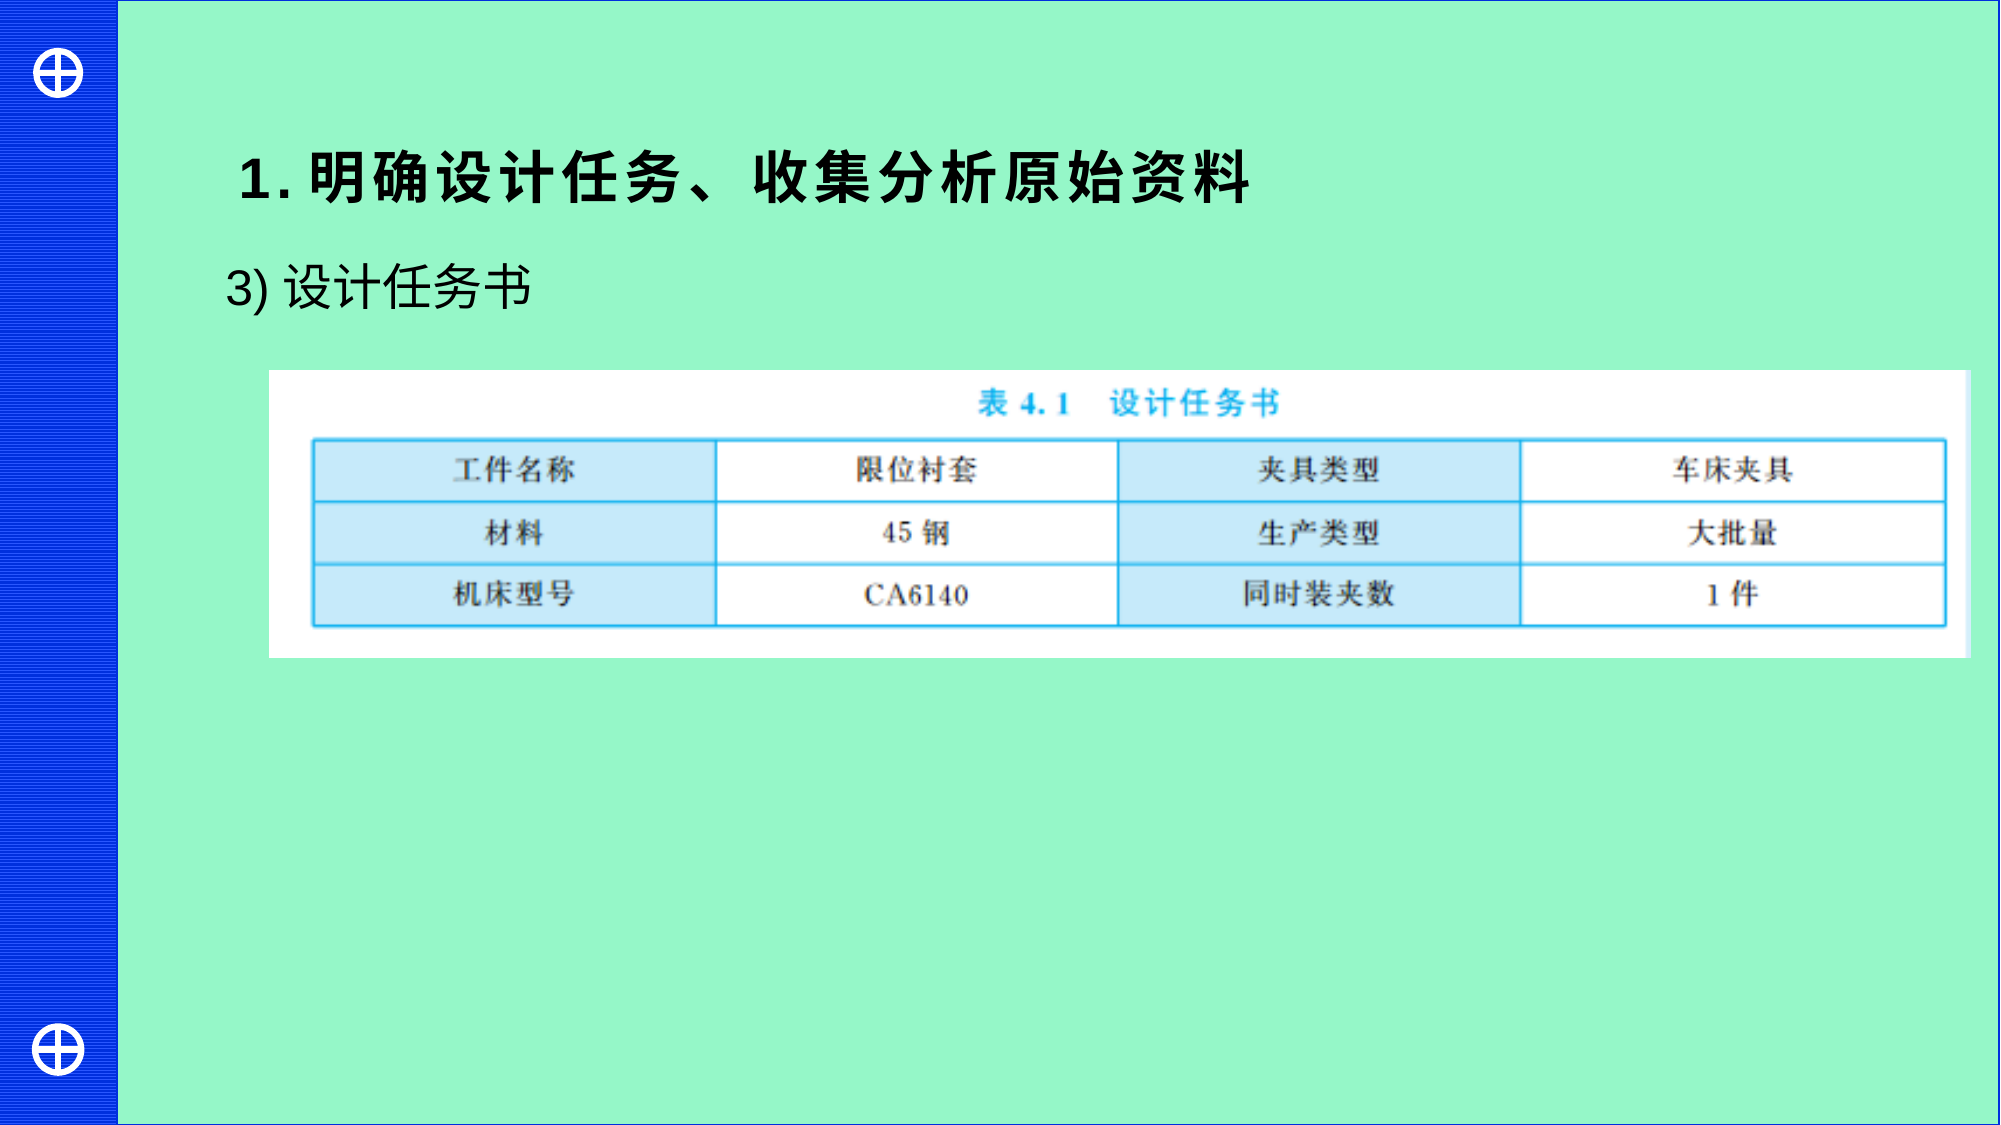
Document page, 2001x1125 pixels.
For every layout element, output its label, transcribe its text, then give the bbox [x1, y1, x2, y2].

text_box 3)设计任务书 [135, 217, 1843, 413]
text_box 1.明确设计任务、收集分析原始资料 [135, 96, 1423, 217]
picture [269, 370, 1971, 658]
